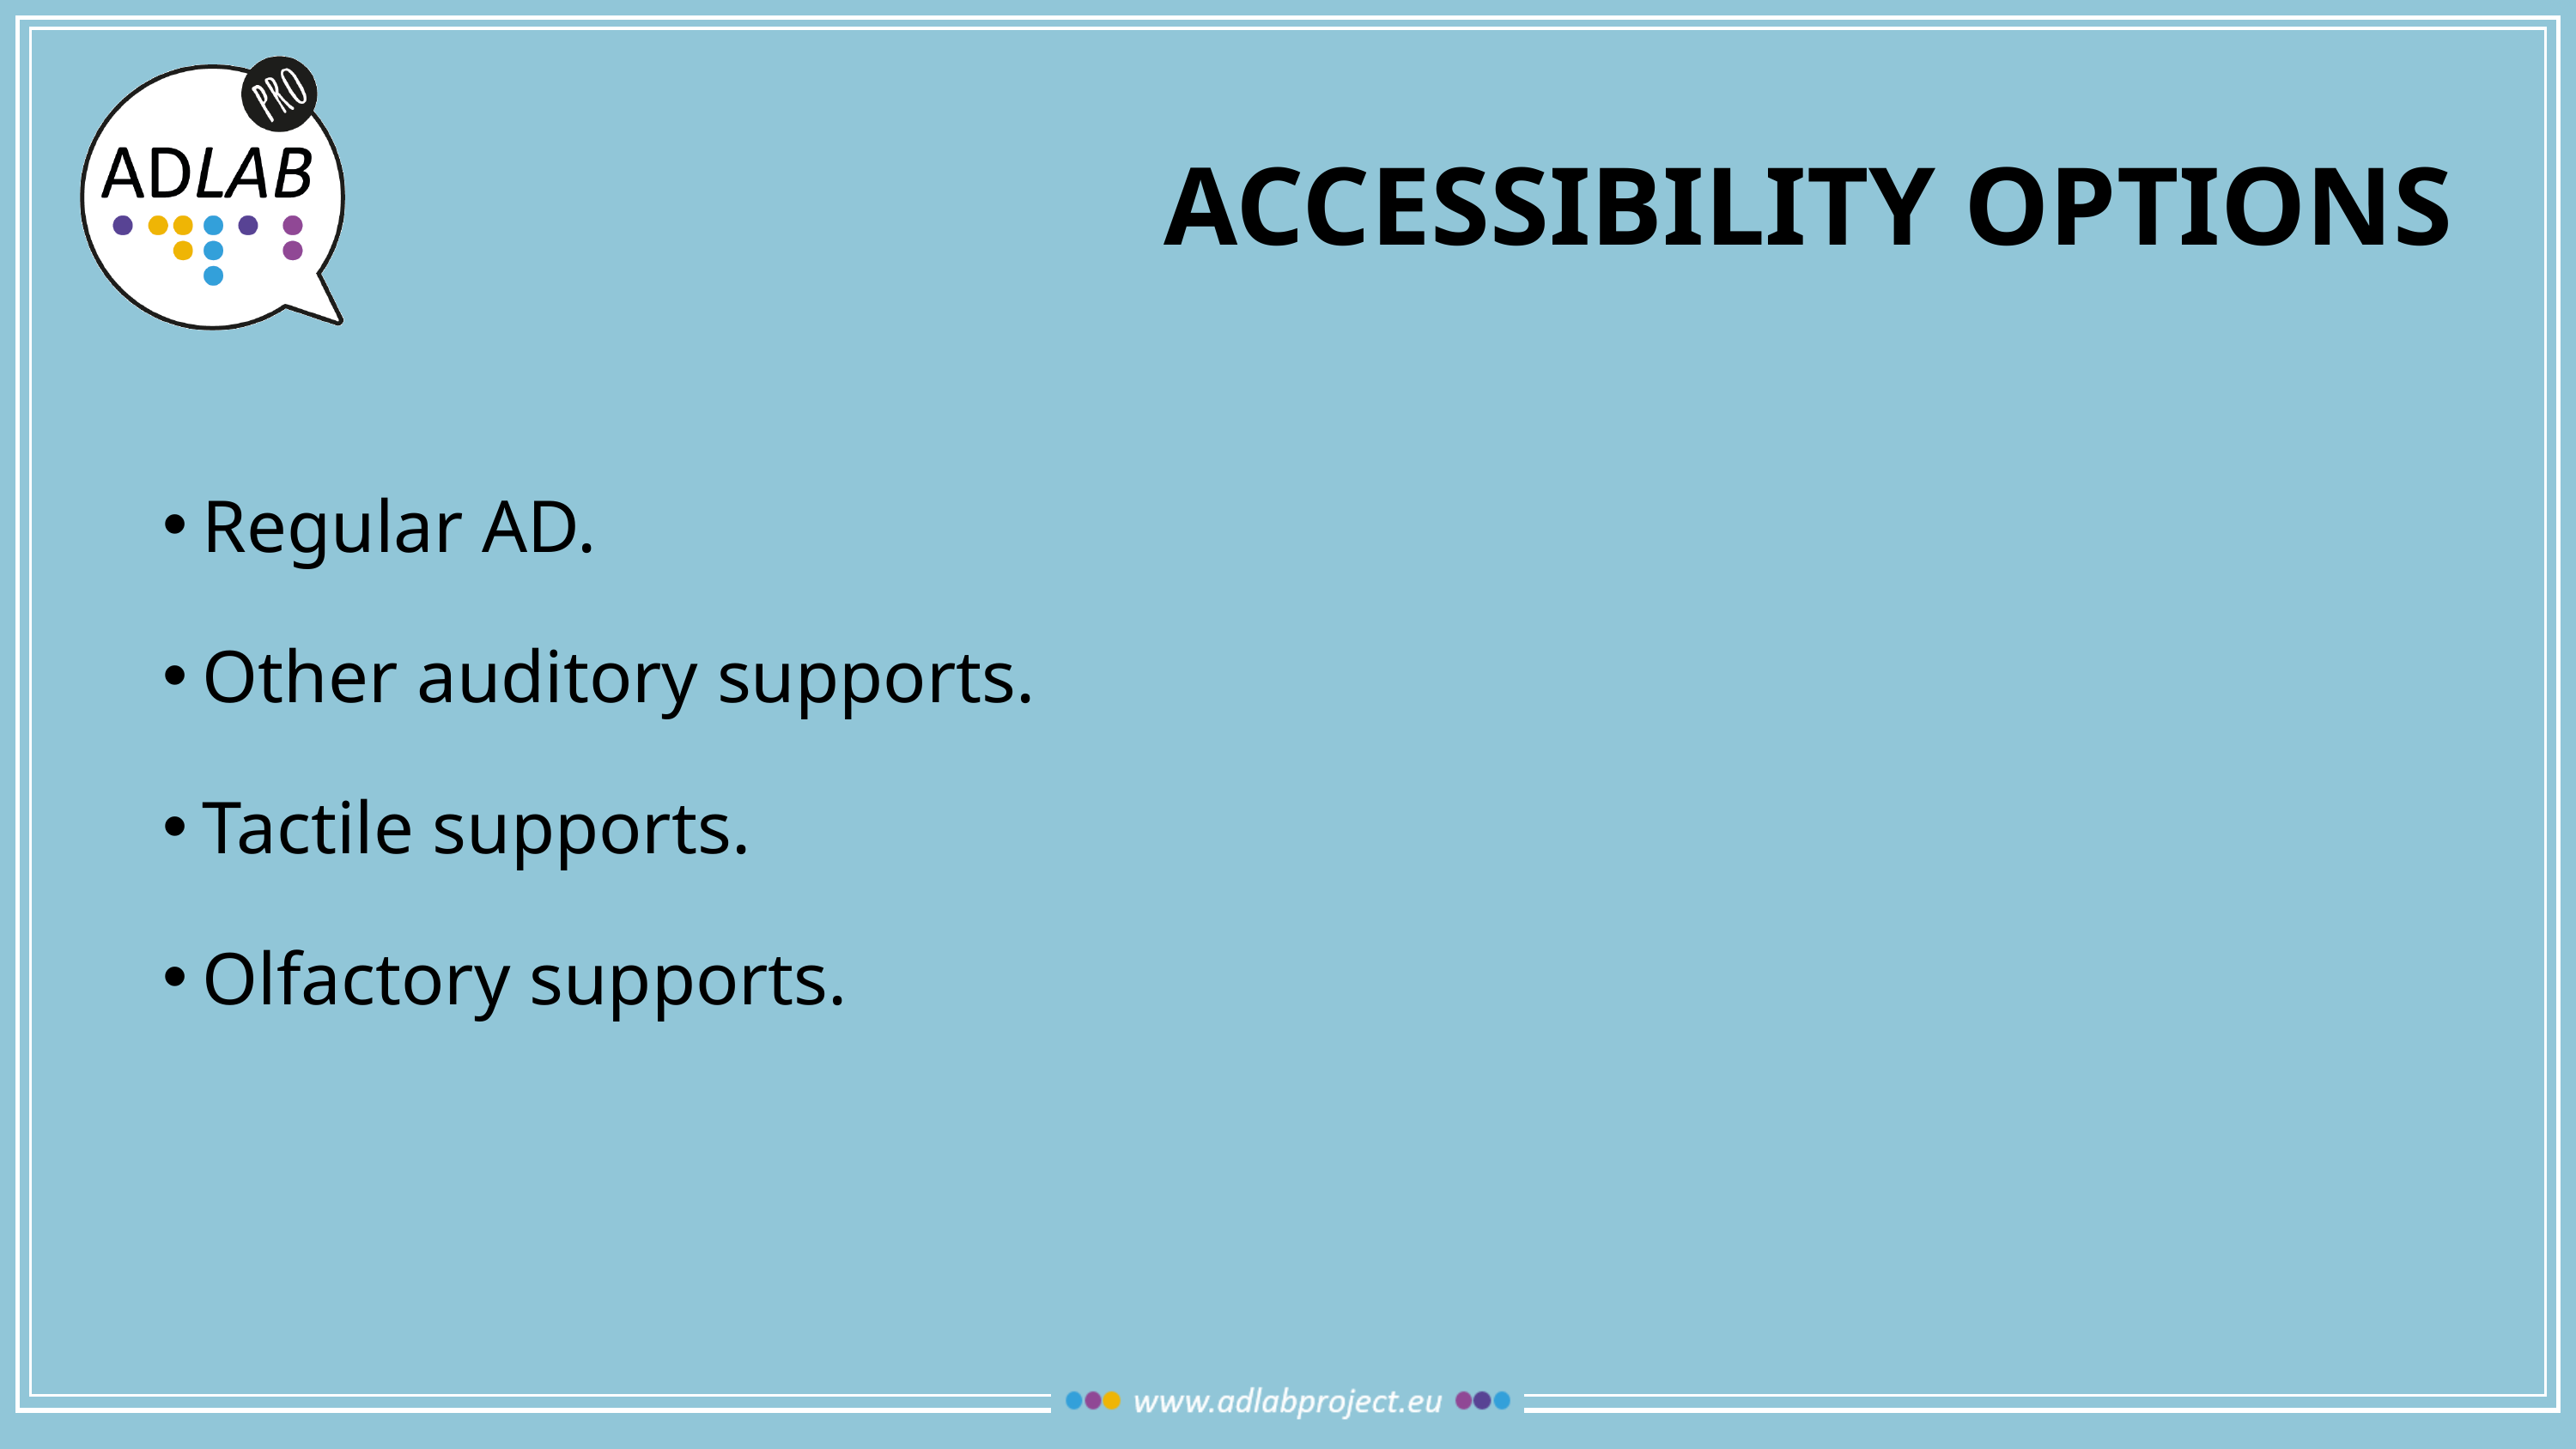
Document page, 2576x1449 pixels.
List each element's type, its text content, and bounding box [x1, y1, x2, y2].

picture [72, 49, 353, 330]
title Accessibility options [384, 70, 2467, 351]
picture [1051, 1378, 1524, 1429]
list Regular AD. Other auditory supports. Tactile supports. Olfactory supports. [150, 431, 2467, 1087]
